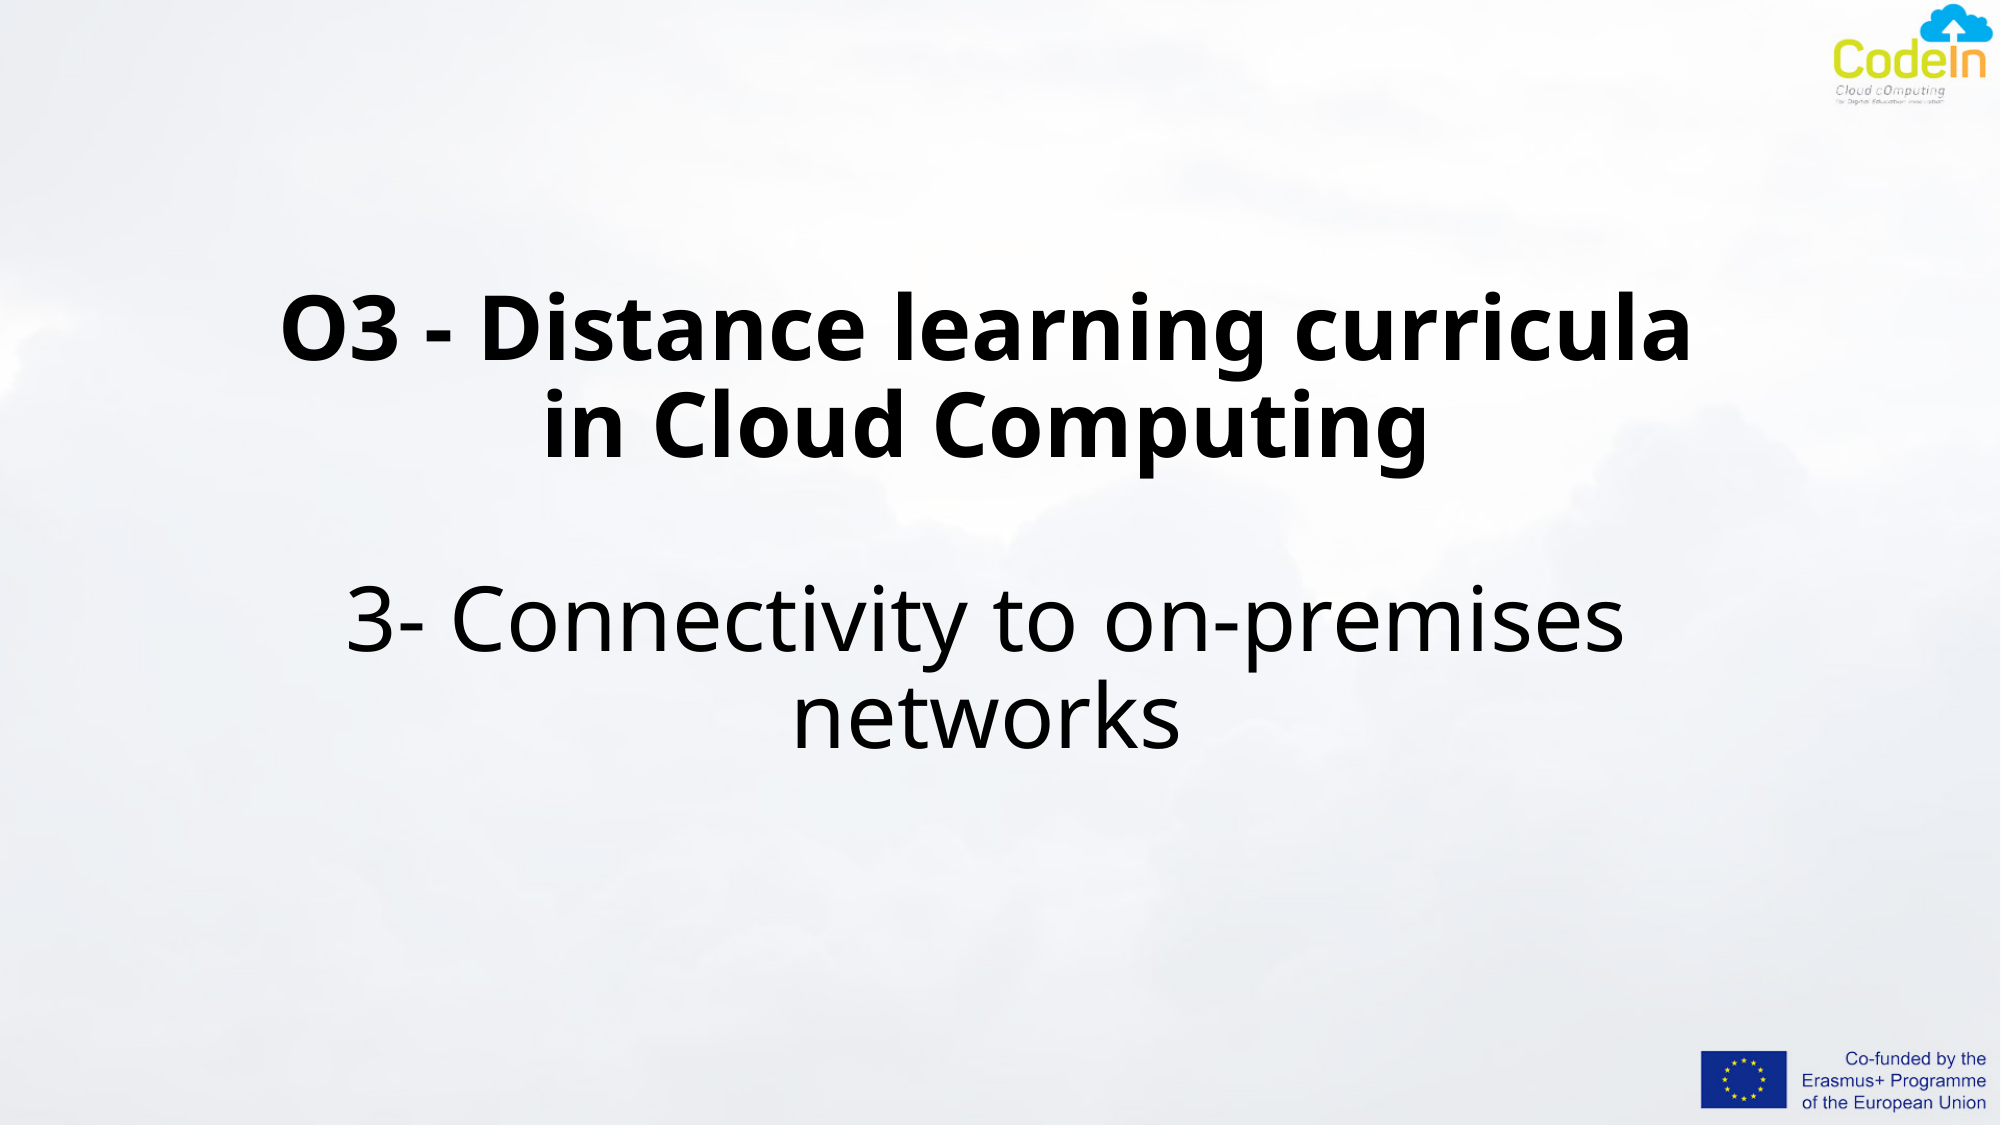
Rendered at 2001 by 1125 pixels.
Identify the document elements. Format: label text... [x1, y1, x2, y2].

picture [0, 0, 2001, 1125]
title O3 - Distance learning curricula in Cloud Computing 3- Connectivity to on-premises networks [237, 273, 1737, 776]
